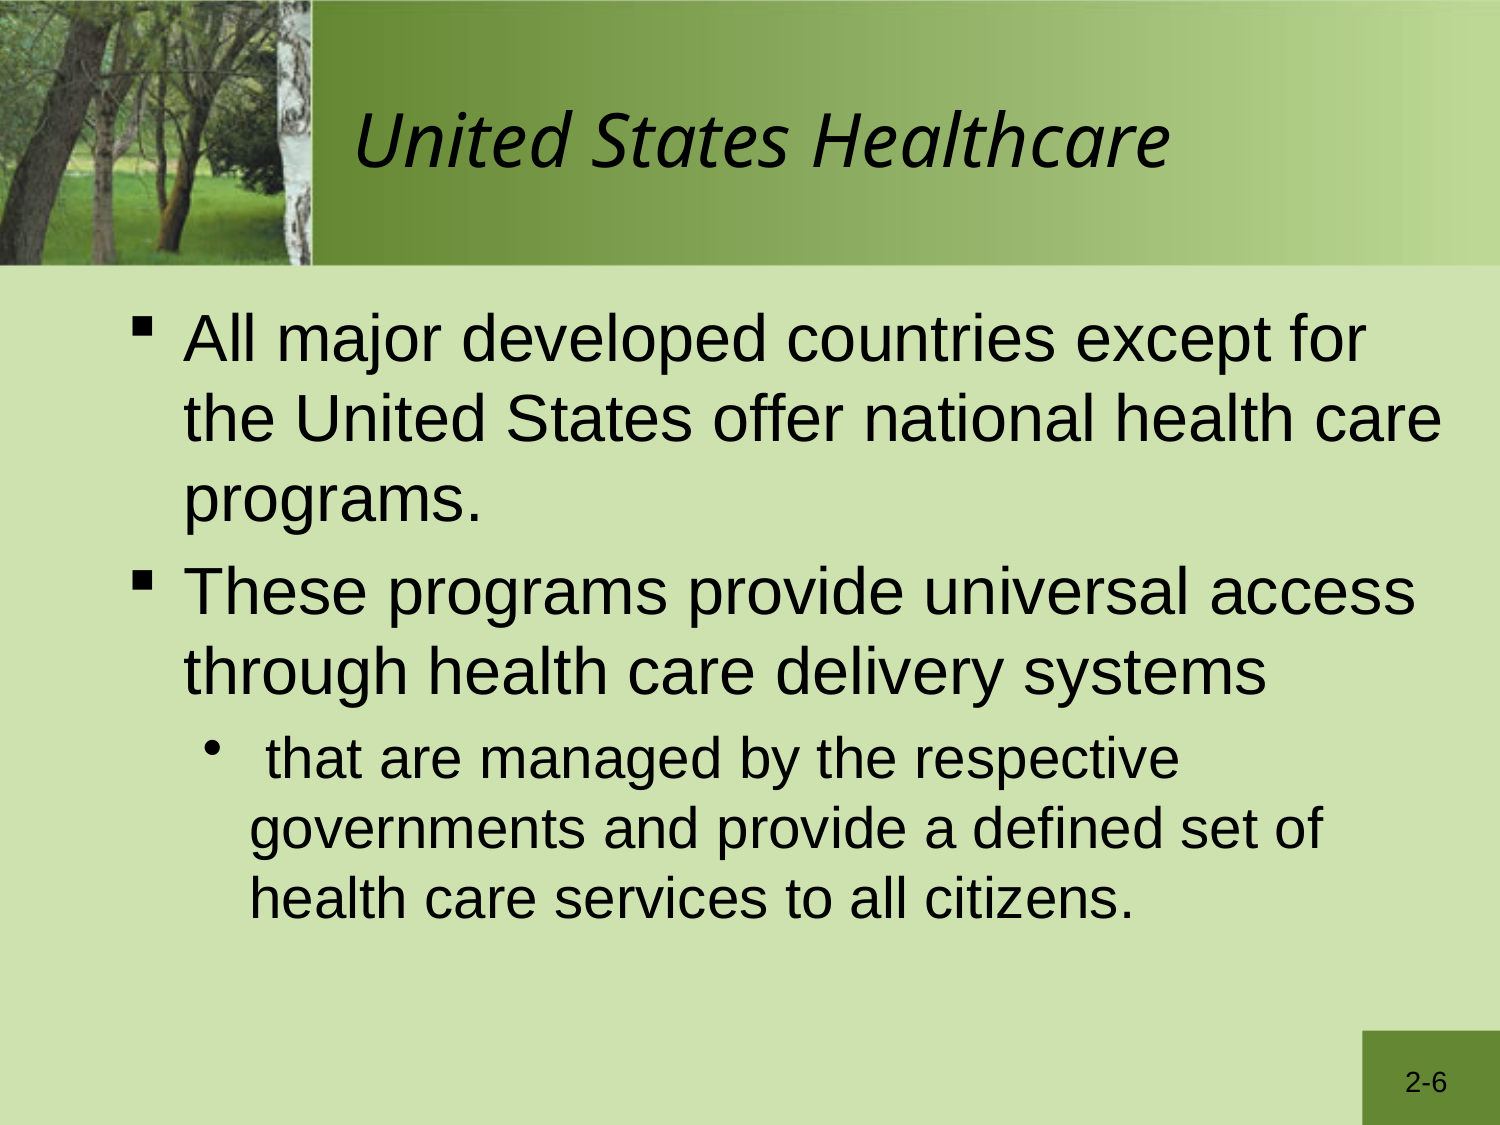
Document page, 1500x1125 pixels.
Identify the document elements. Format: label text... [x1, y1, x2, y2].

slide_number 2-6 [1149, 1031, 1463, 1107]
title United States Healthcare [337, 24, 1438, 250]
picture [0, 0, 1500, 1125]
list All major developed countries except for the United States offer national health care programs. These programs provide universal access through health care delivery systems that are managed by the respective governments and provide a defined set of health care services to all citizens. [112, 287, 1463, 1031]
